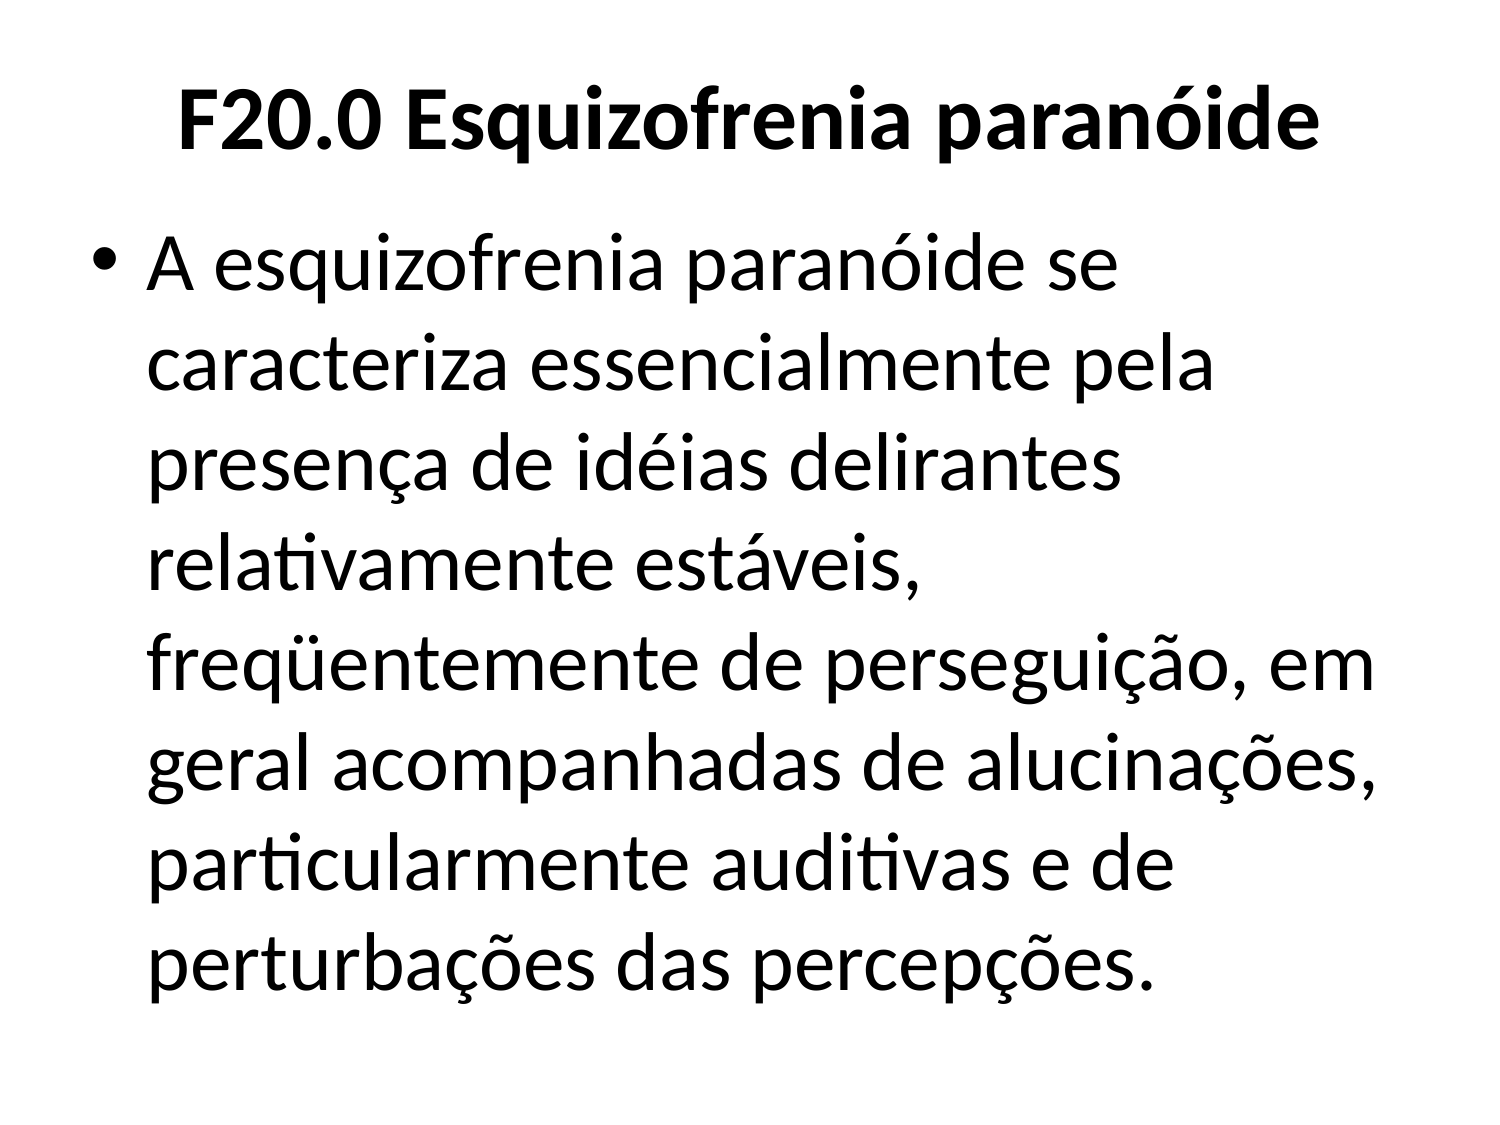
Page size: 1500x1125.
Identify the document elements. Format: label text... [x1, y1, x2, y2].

list A esquizofrenia paranóide se caracteriza essencialmente pela presença de idéias delirantes relativamente estáveis, freqüentemente de perseguição, em geral acompanhadas de alucinações, particularmente auditivas e de perturbações das percepções. [75, 200, 1438, 1038]
title F20.0 Esquizofrenia paranóide [75, 24, 1425, 200]
